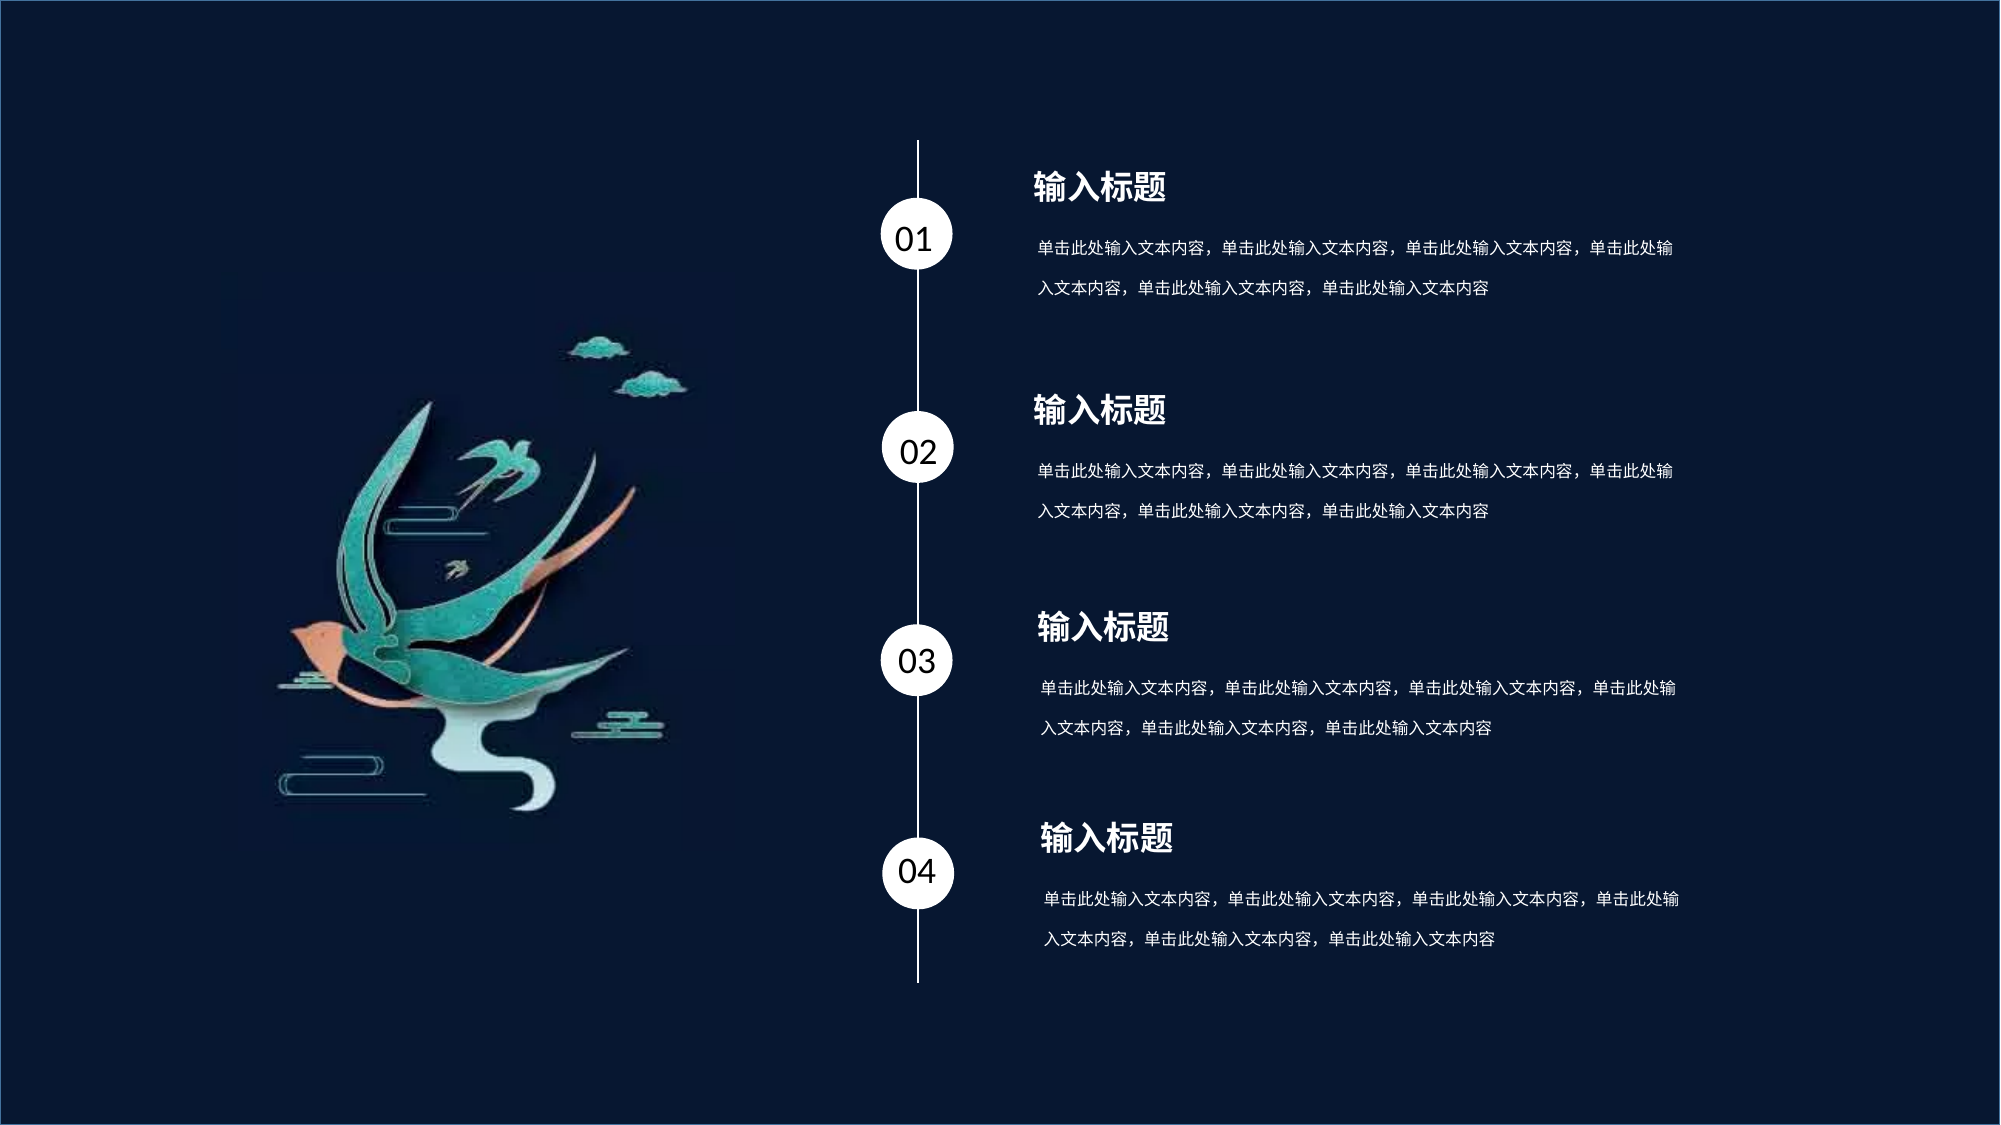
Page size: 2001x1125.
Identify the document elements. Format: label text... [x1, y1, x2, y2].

text_box 01 [880, 206, 918, 267]
text_box 输入标题 [1025, 809, 1275, 865]
text_box [919, 623, 937, 629]
text_box 单击此处输入文本内容，单击此处输入文本内容，单击此处输入文本内容，单击此处输入文本内容，单击此处输入文本内容，单击此处输入文本内容 [1025, 650, 1700, 746]
text_box 单击此处输入文本内容，单击此处输入文本内容，单击此处输入文本内容，单击此处输入文本内容，单击此处输入文本内容，单击此处输入文本内容 [1028, 861, 1703, 956]
text_box 03 [919, 629, 956, 689]
text_box 单击此处输入文本内容，单击此处输入文本内容，单击此处输入文本内容，单击此处输入文本内容，单击此处输入文本内容，单击此处输入文本内容 [1022, 210, 1697, 306]
text_box 02 [919, 419, 957, 480]
text_box 输入标题 [1019, 159, 1268, 214]
text_box [900, 267, 918, 271]
text_box 04 [883, 838, 918, 899]
text_box [891, 899, 918, 911]
text_box [880, 429, 885, 464]
text_box 04 [919, 838, 956, 899]
text_box [919, 480, 935, 484]
text_box [919, 267, 933, 271]
text_box [893, 409, 918, 419]
text_box [893, 689, 918, 698]
text_box [919, 196, 942, 206]
picture [221, 272, 735, 851]
text_box 01 [919, 206, 952, 267]
text_box [896, 623, 918, 629]
text_box [901, 480, 918, 484]
text_box [0, 0, 2000, 1125]
text_box 输入标题 [1019, 381, 1268, 437]
text_box [879, 644, 883, 676]
text_box [892, 196, 918, 206]
text_box [919, 410, 942, 419]
text_box 02 [885, 419, 918, 480]
text_box 输入标题 [1022, 599, 1272, 654]
text_box 03 [883, 629, 918, 689]
text_box [919, 689, 940, 698]
text_box [919, 899, 945, 911]
text_box 单击此处输入文本内容，单击此处输入文本内容，单击此处输入文本内容，单击此处输入文本内容，单击此处输入文本内容，单击此处输入文本内容 [1022, 433, 1697, 528]
